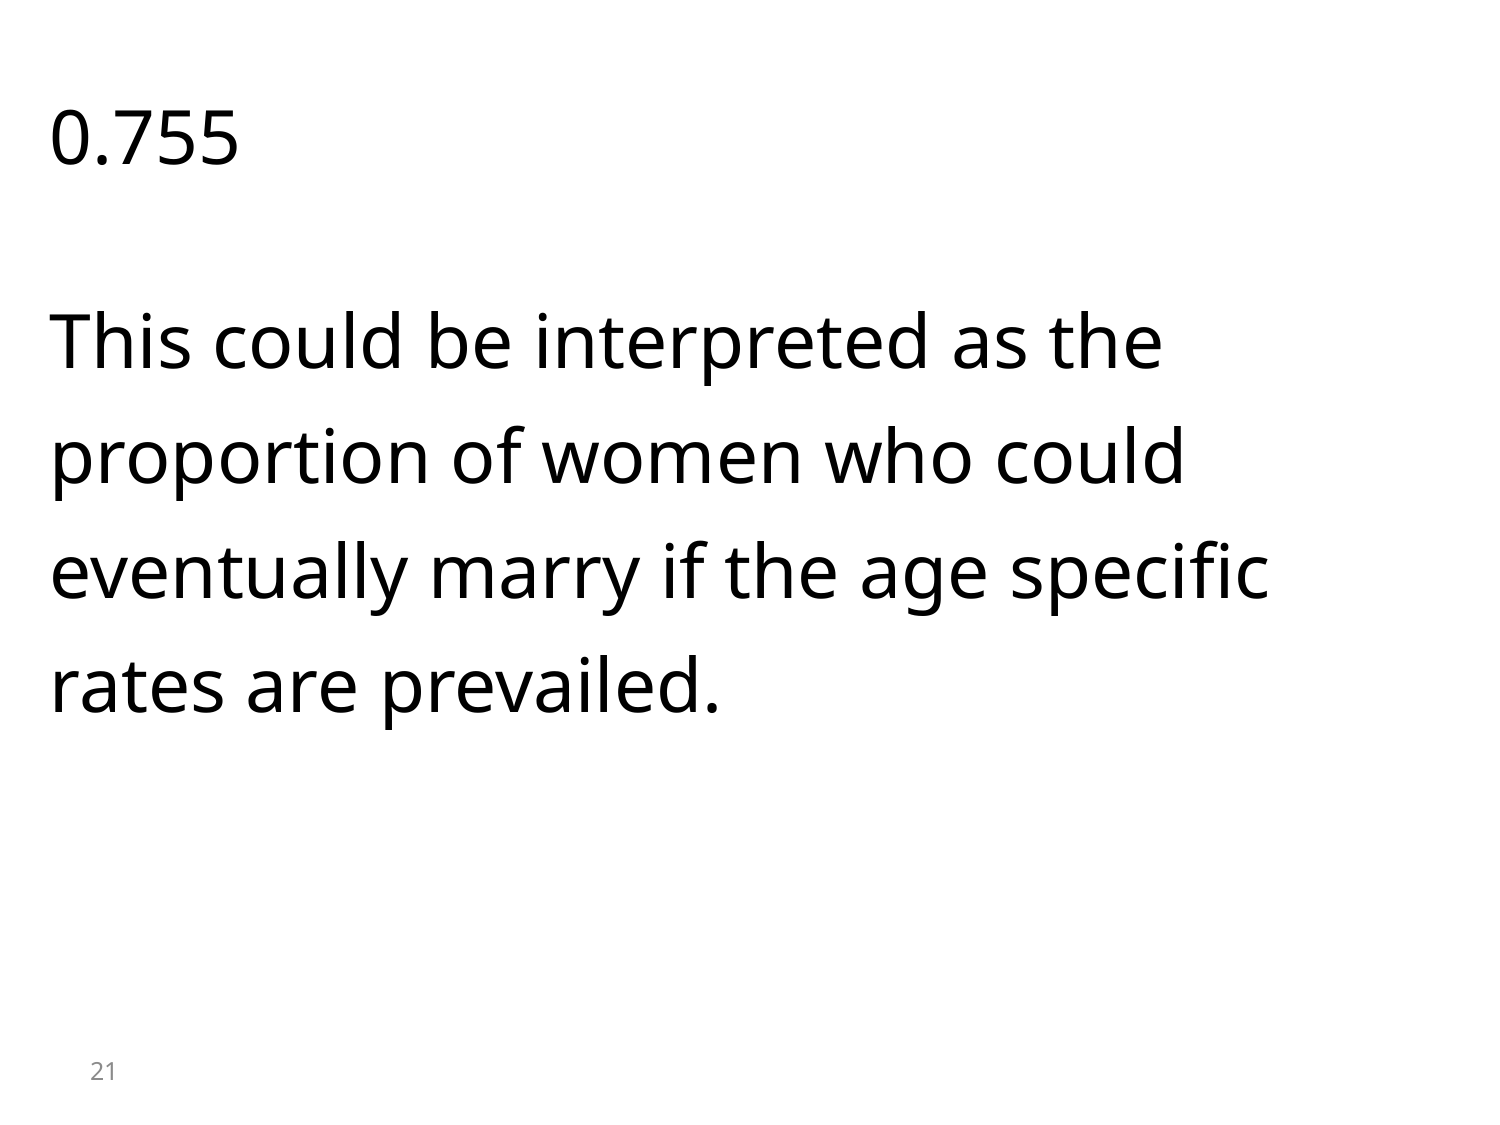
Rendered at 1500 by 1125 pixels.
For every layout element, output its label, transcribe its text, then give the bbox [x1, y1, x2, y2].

text_box 0.755 This could be interpreted as the proportion of women who could eventually marry if the age specific rates are prevailed. [35, 81, 1465, 735]
slide_number 21 [75, 1042, 425, 1103]
